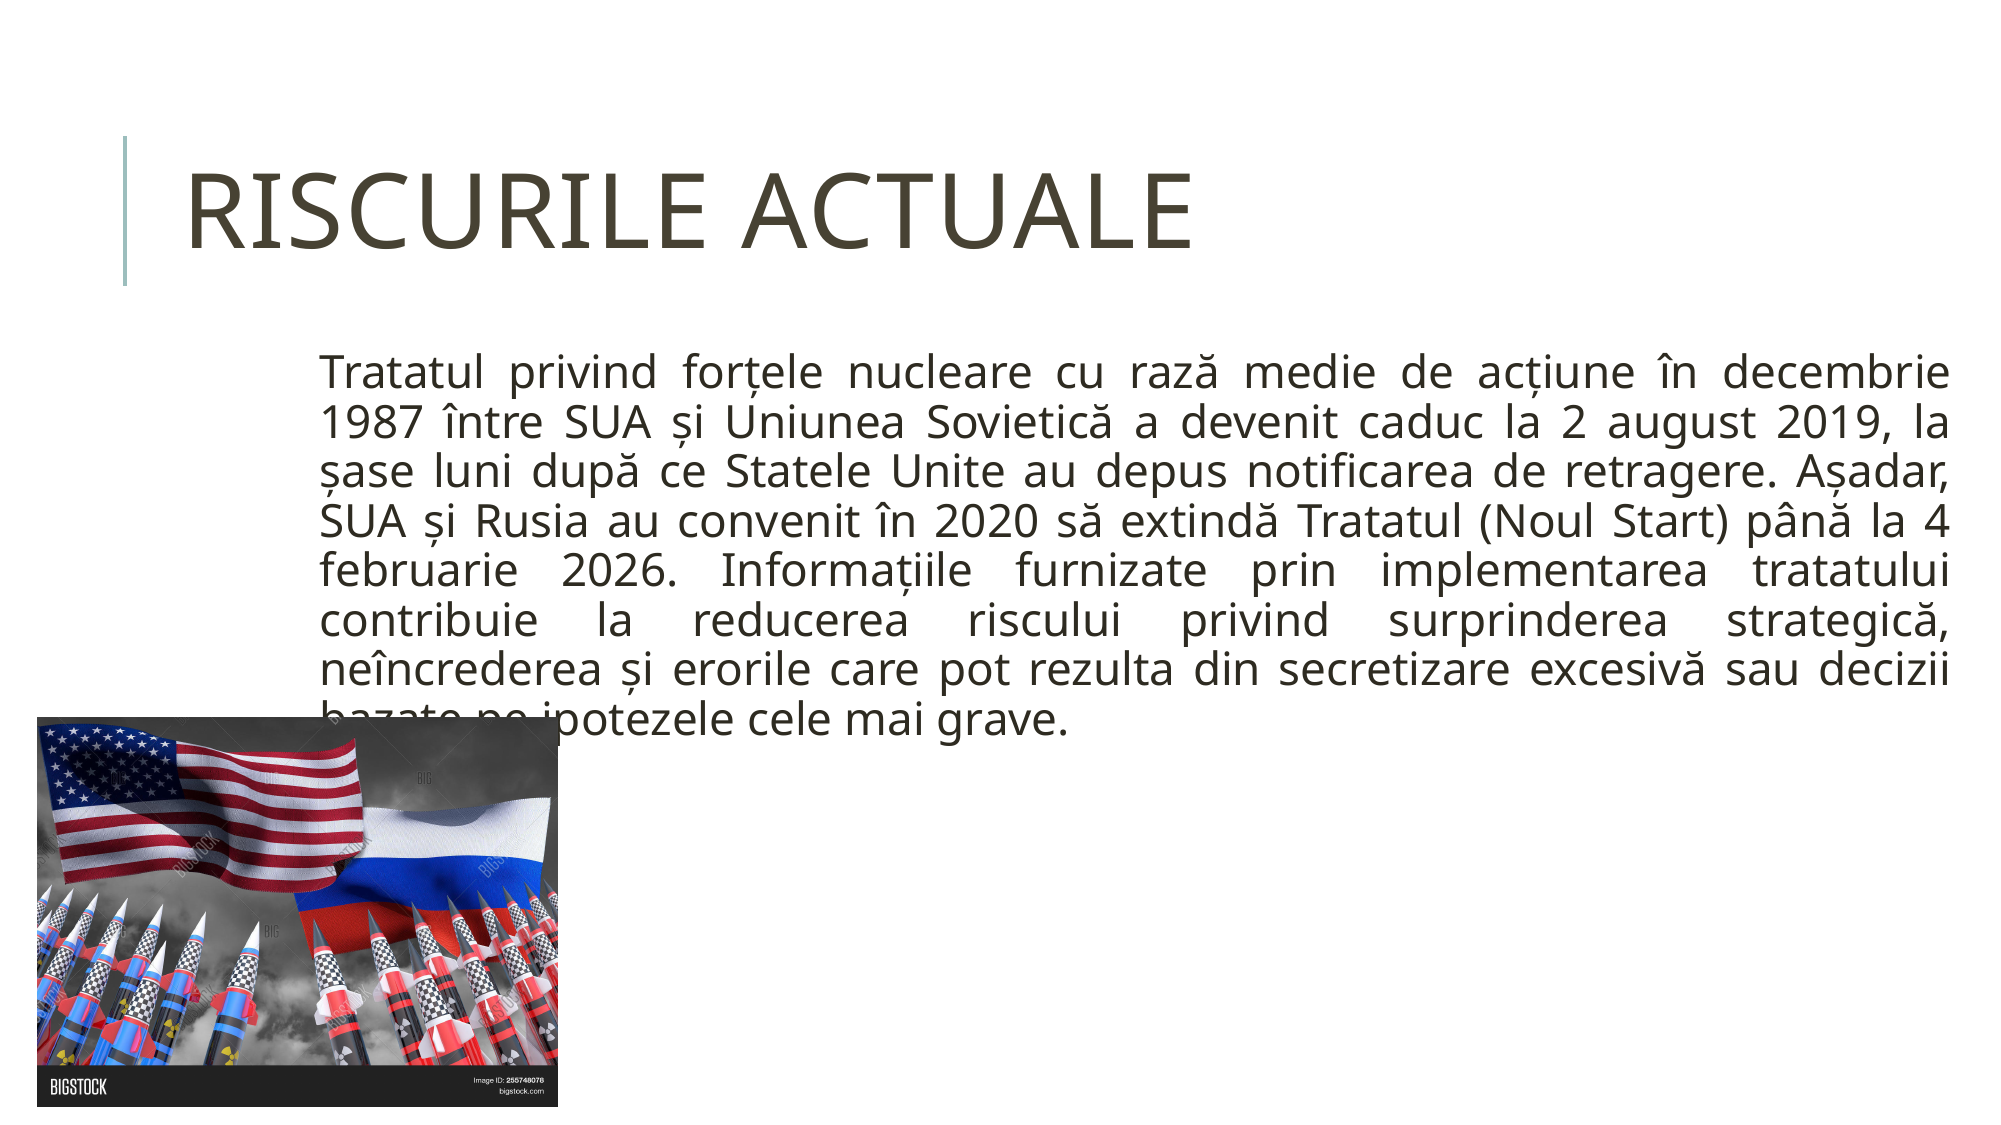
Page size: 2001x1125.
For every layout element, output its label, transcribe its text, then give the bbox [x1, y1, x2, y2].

title Riscurile actuale [168, 96, 1763, 342]
list Tratatul privind forțele nucleare cu rază medie de acțiune în decembrie 1987 între SUA și Uniunea Sovietică a devenit caduc la 2 august 2019, la șase luni după ce Statele Unite au depus notificarea de retragere. Așadar, SUA și Rusia au convenit în 2020 să extindă Tratatul (Noul Start) până la 4 februarie 2026. Informațiile furnizate prin implementarea tratatului contribuie la reducerea riscului privind surprinderea strategică, neîncrederea și erorile care pot rezulta din secretizare excesivă sau decizii bazate pe ipotezele cele mai grave. [297, 341, 1960, 1107]
picture [36, 717, 558, 1107]
